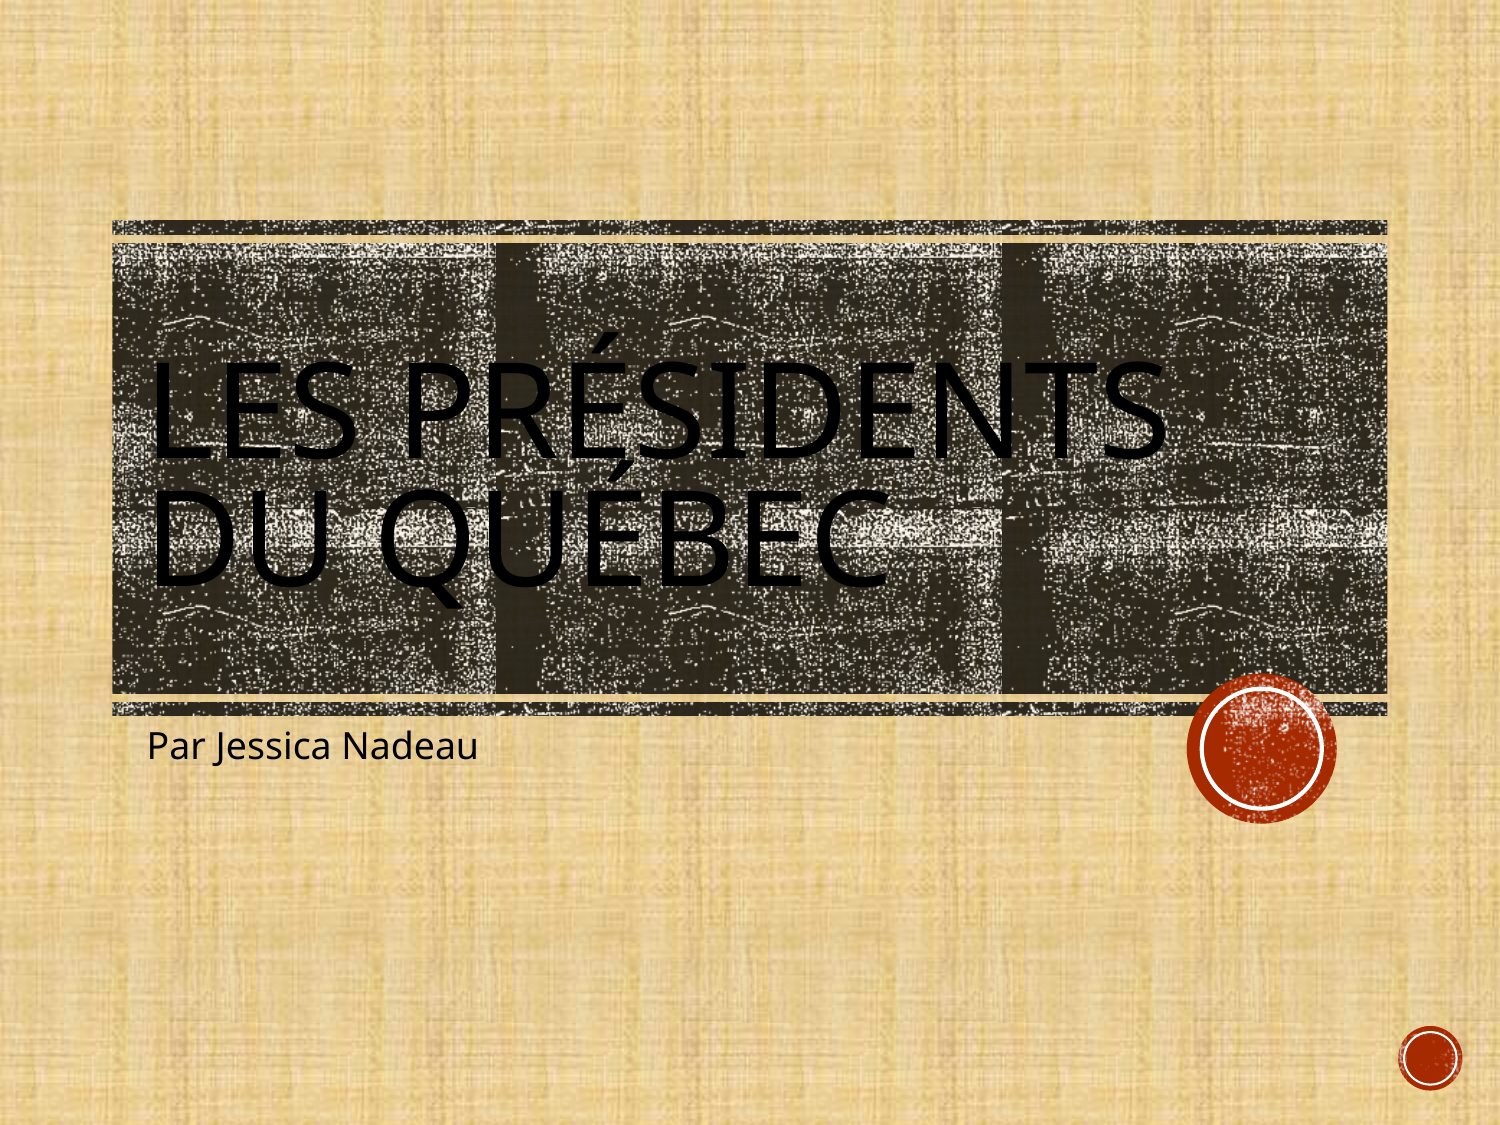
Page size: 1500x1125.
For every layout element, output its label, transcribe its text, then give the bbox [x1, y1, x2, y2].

title Les Présidents du Québec [129, 234, 1375, 733]
subtitle Par Jessica Nadeau [131, 720, 1103, 896]
picture [0, 0, 1500, 1125]
